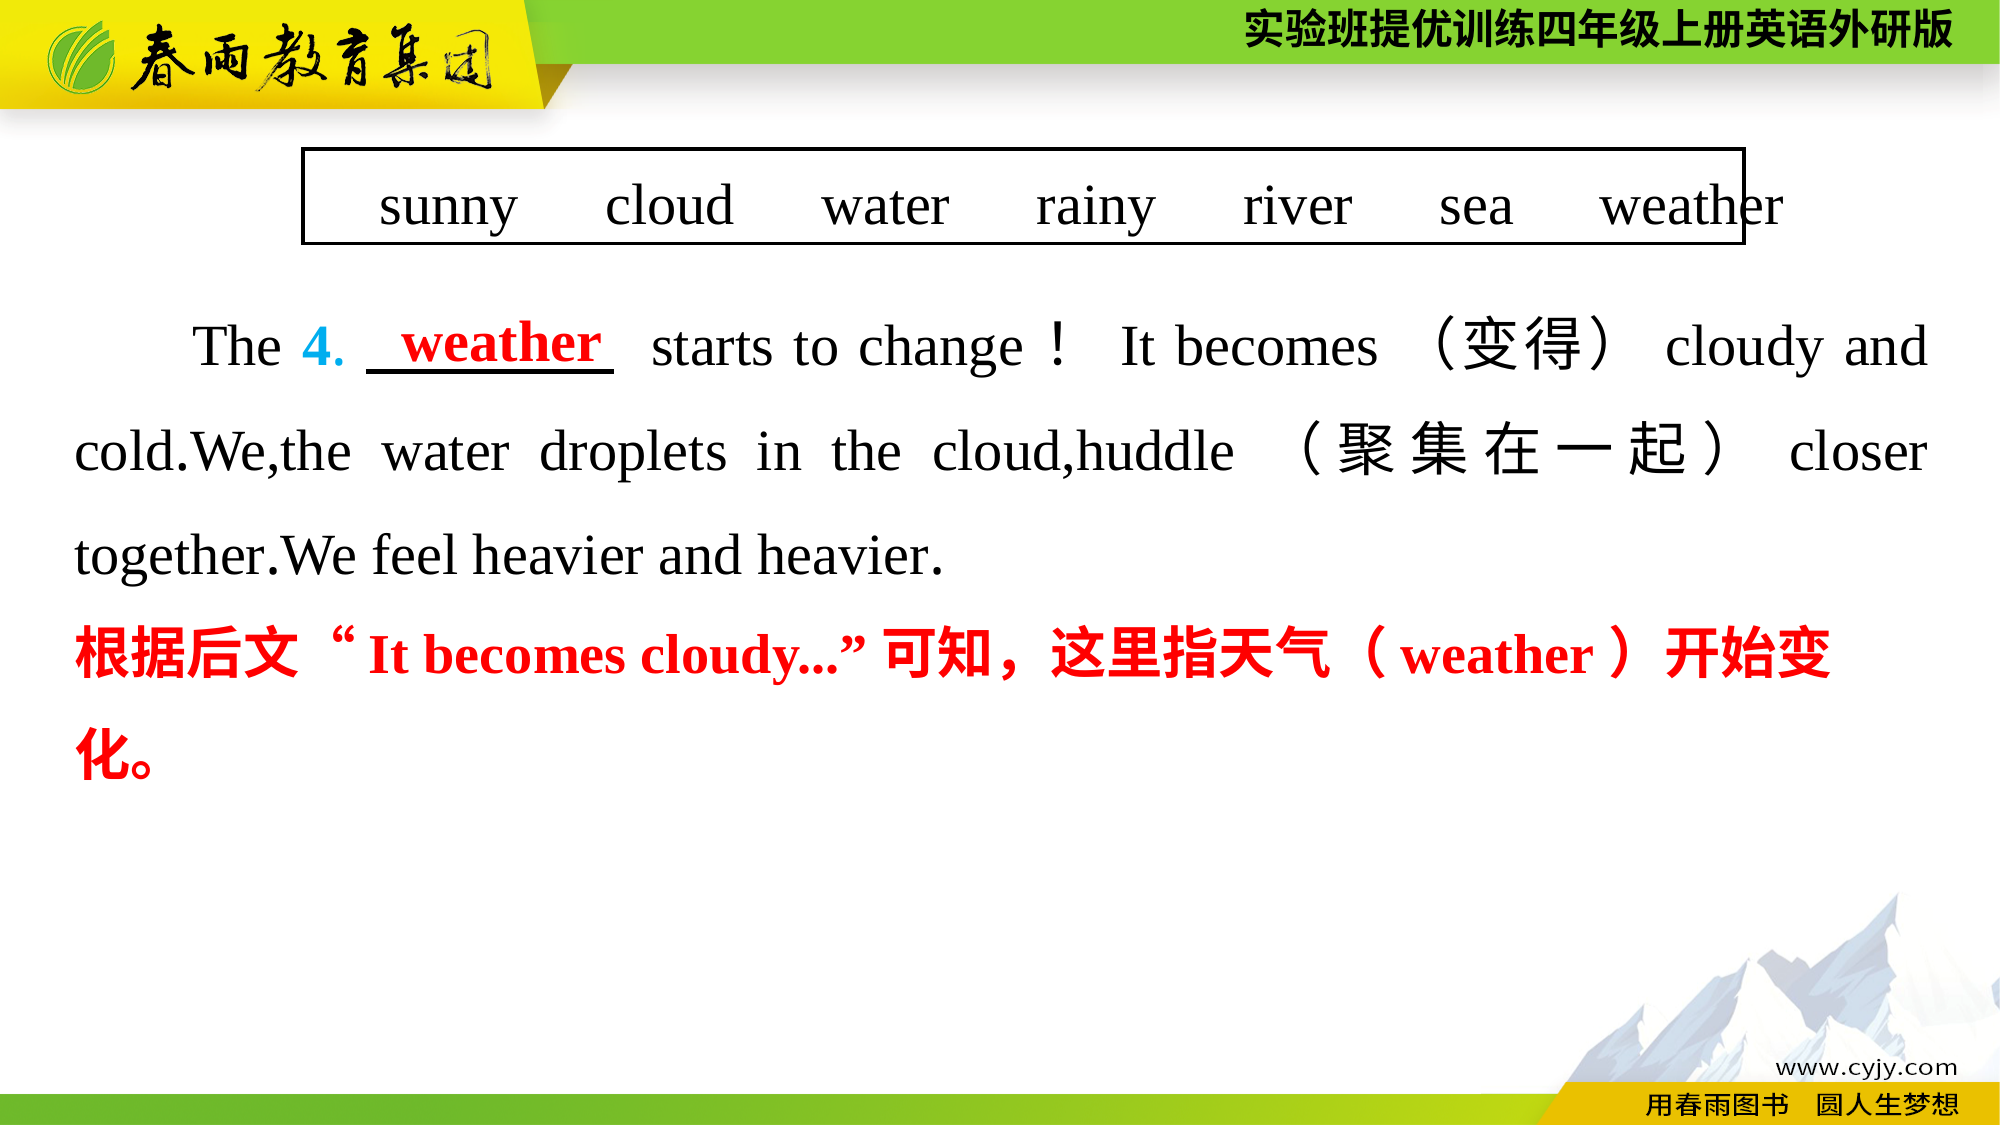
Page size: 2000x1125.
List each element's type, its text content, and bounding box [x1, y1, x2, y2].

list The 4. starts to change！It becomes（变得）cloudy and cold.We,the water droplets in the cloud,huddle（聚集在一起）closer together.We feel heavier and heavier. [59, 264, 1944, 576]
text_box [302, 148, 1745, 244]
picture [0, 0, 2000, 1125]
text_box 根据后文“It becomes cloudy...”可知，这里指天气（weather）开始变化。 [59, 576, 1944, 794]
text_box sunny cloud water rainy river sea weather [59, 123, 1944, 244]
text_box weather [386, 261, 618, 381]
